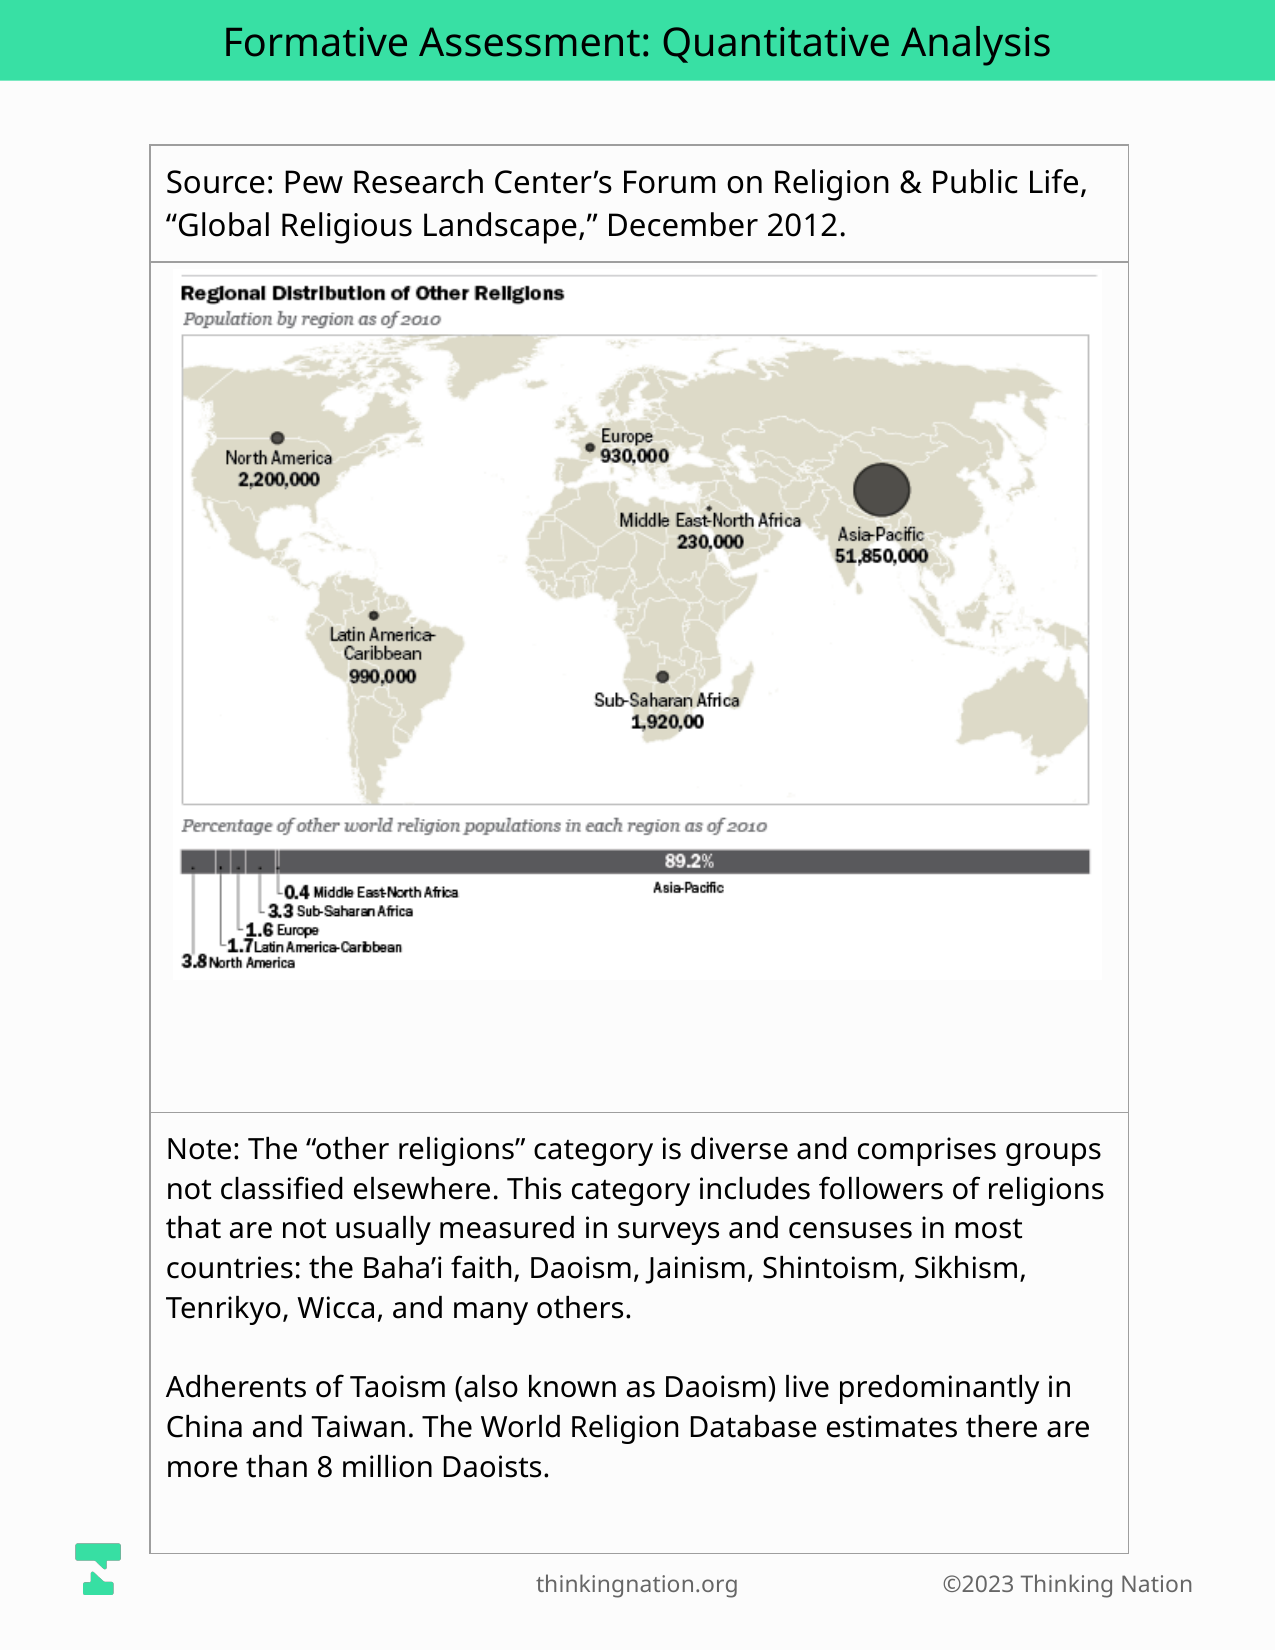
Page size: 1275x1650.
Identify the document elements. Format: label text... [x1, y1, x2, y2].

table_cell Note: The “other religions” category is diverse and comprises groups not classified elsewhere. This category includes followers of religions that are not usually measured in surveys and censuses in most countries: the Baha’i faith, Daoism, Jainism, Shintoism, Sikhism, Tenrikyo, Wicca, and many others. Adherents of Taoism (also known as Daoism) live predominantly in China and Taiwan. The World Religion Database estimates there are more than 8 million Daoists. [151, 1113, 1128, 1553]
picture [62, 1533, 134, 1605]
table_cell [151, 263, 1128, 1112]
table_header Source: Pew Research Center’s Forum on Religion & Public Life, “Global Religious Landscape,” December 2012. [151, 146, 1128, 261]
text_box ©2023 Thinking Nation [907, 1553, 1210, 1605]
picture [172, 268, 1103, 981]
text_box Formative Assessment: Quantitative Analysis [0, 0, 1275, 81]
text_box thinkingnation.org [486, 1554, 789, 1605]
